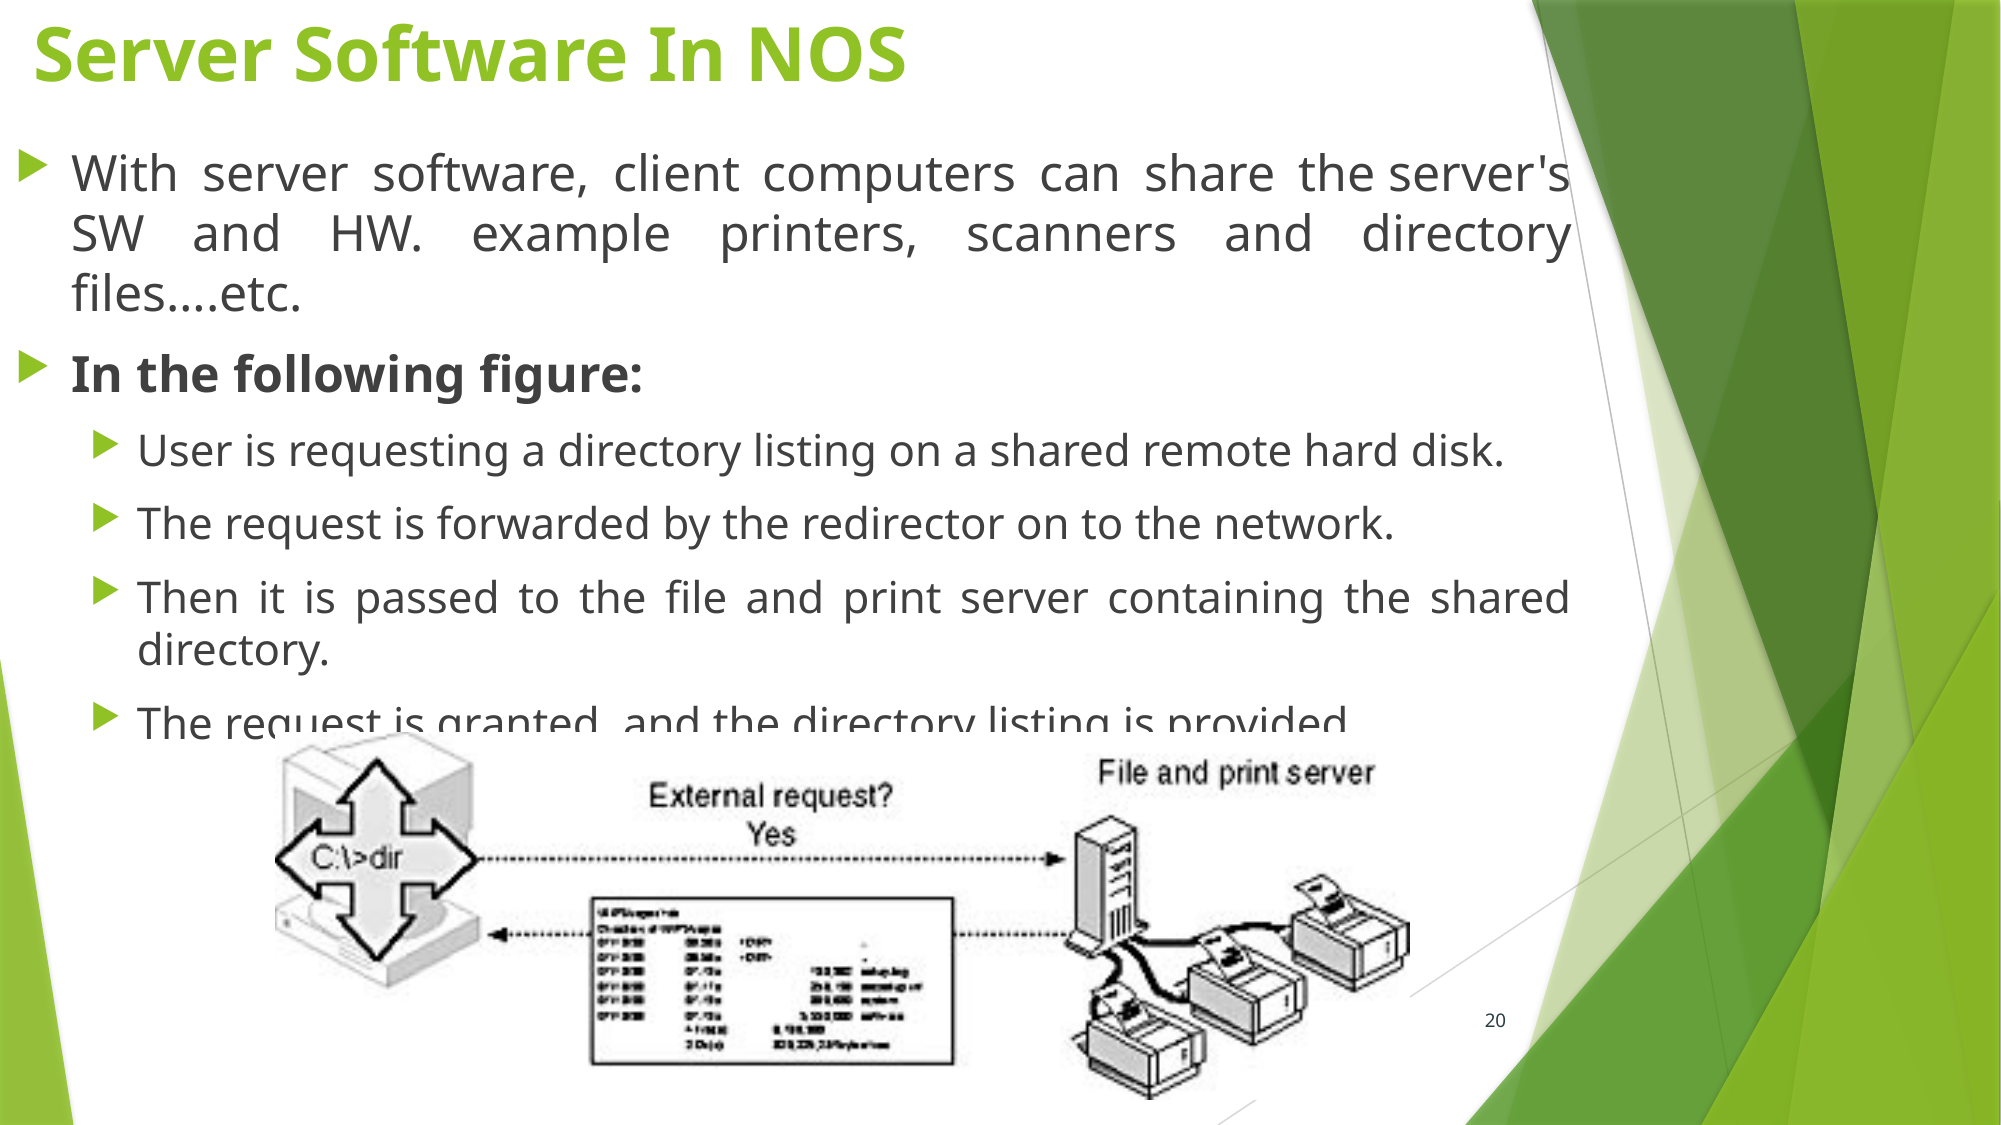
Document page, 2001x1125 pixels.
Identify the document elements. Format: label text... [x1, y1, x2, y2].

slide_number 20 [1413, 991, 1522, 1051]
picture [274, 731, 1410, 1101]
list With server software, client computers can share the server's SW and HW. example printers, scanners and directory files….etc. In the following figure: User is requesting a directory listing on a shared remote hard disk. The request is forwarded by the redirector on to the network. Then it is passed to the file and print server containing the shared directory. The request is granted, and the directory listing is provided. [0, 133, 1588, 944]
title Server Software In NOS [0, 0, 1410, 133]
